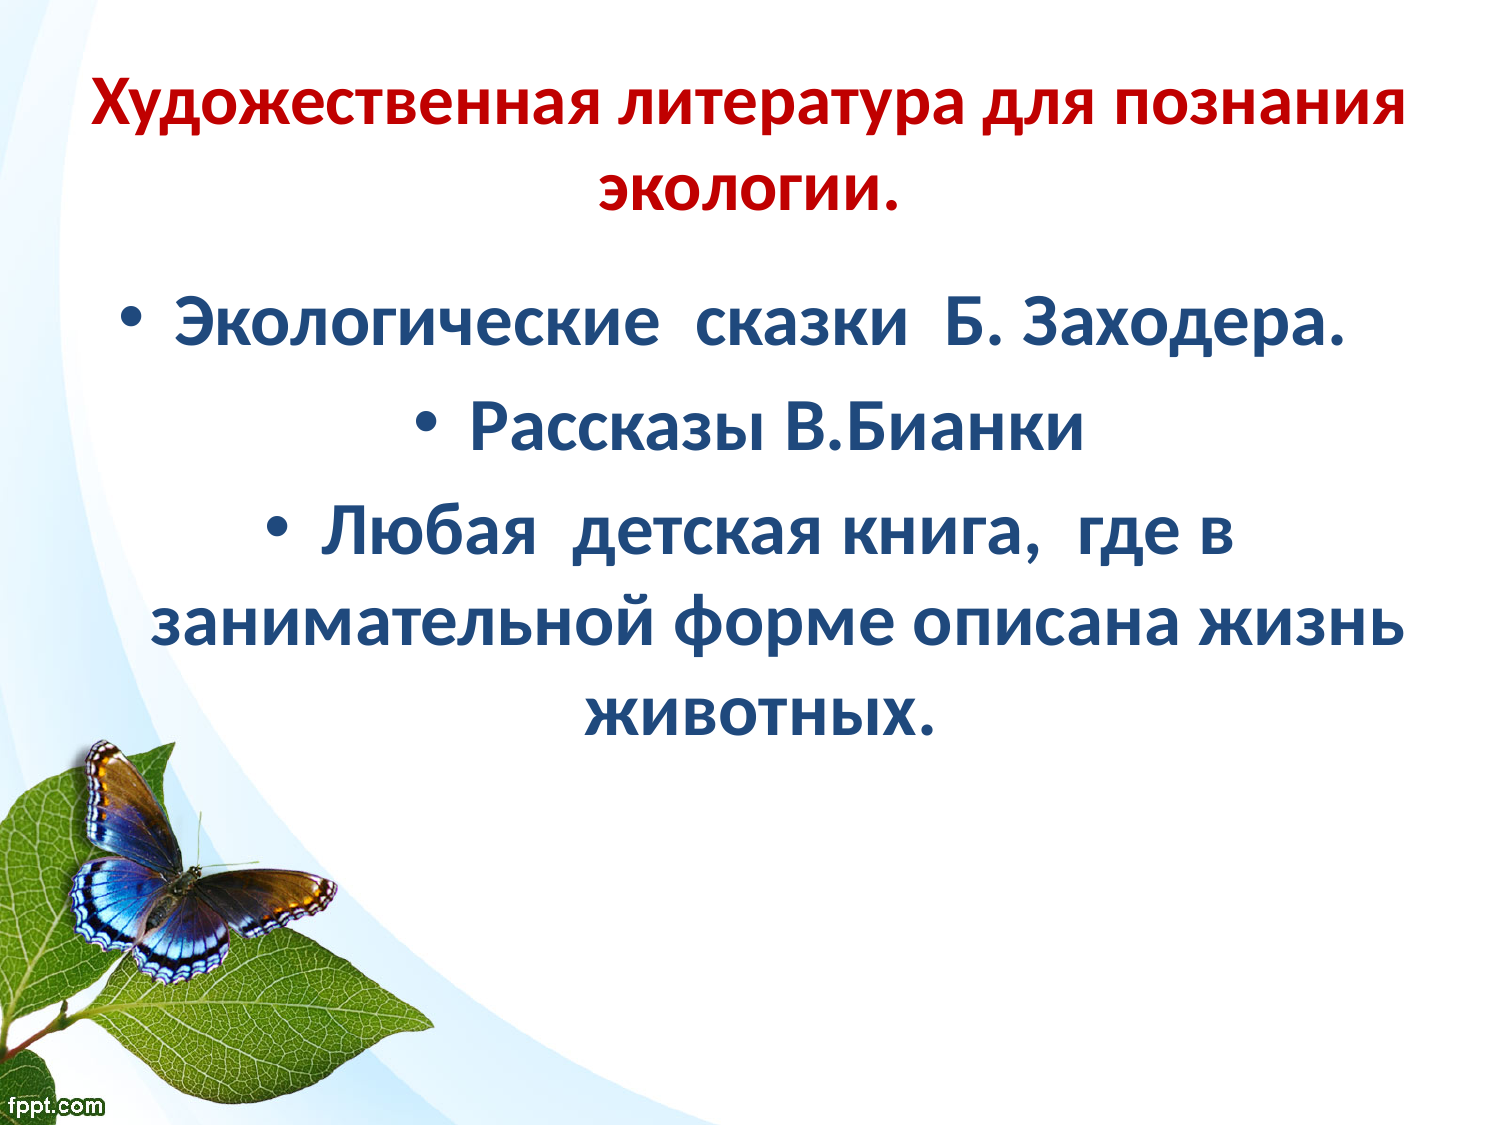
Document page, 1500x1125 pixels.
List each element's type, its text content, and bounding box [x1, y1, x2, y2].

picture [0, 0, 1500, 1125]
list Экологические сказки Б. Заходера. Рассказы В.Бианки Любая детская книга, где в занимательной форме описана жизнь животных. [75, 262, 1425, 1005]
title Художественная литература для познания экологии. [75, 45, 1425, 233]
